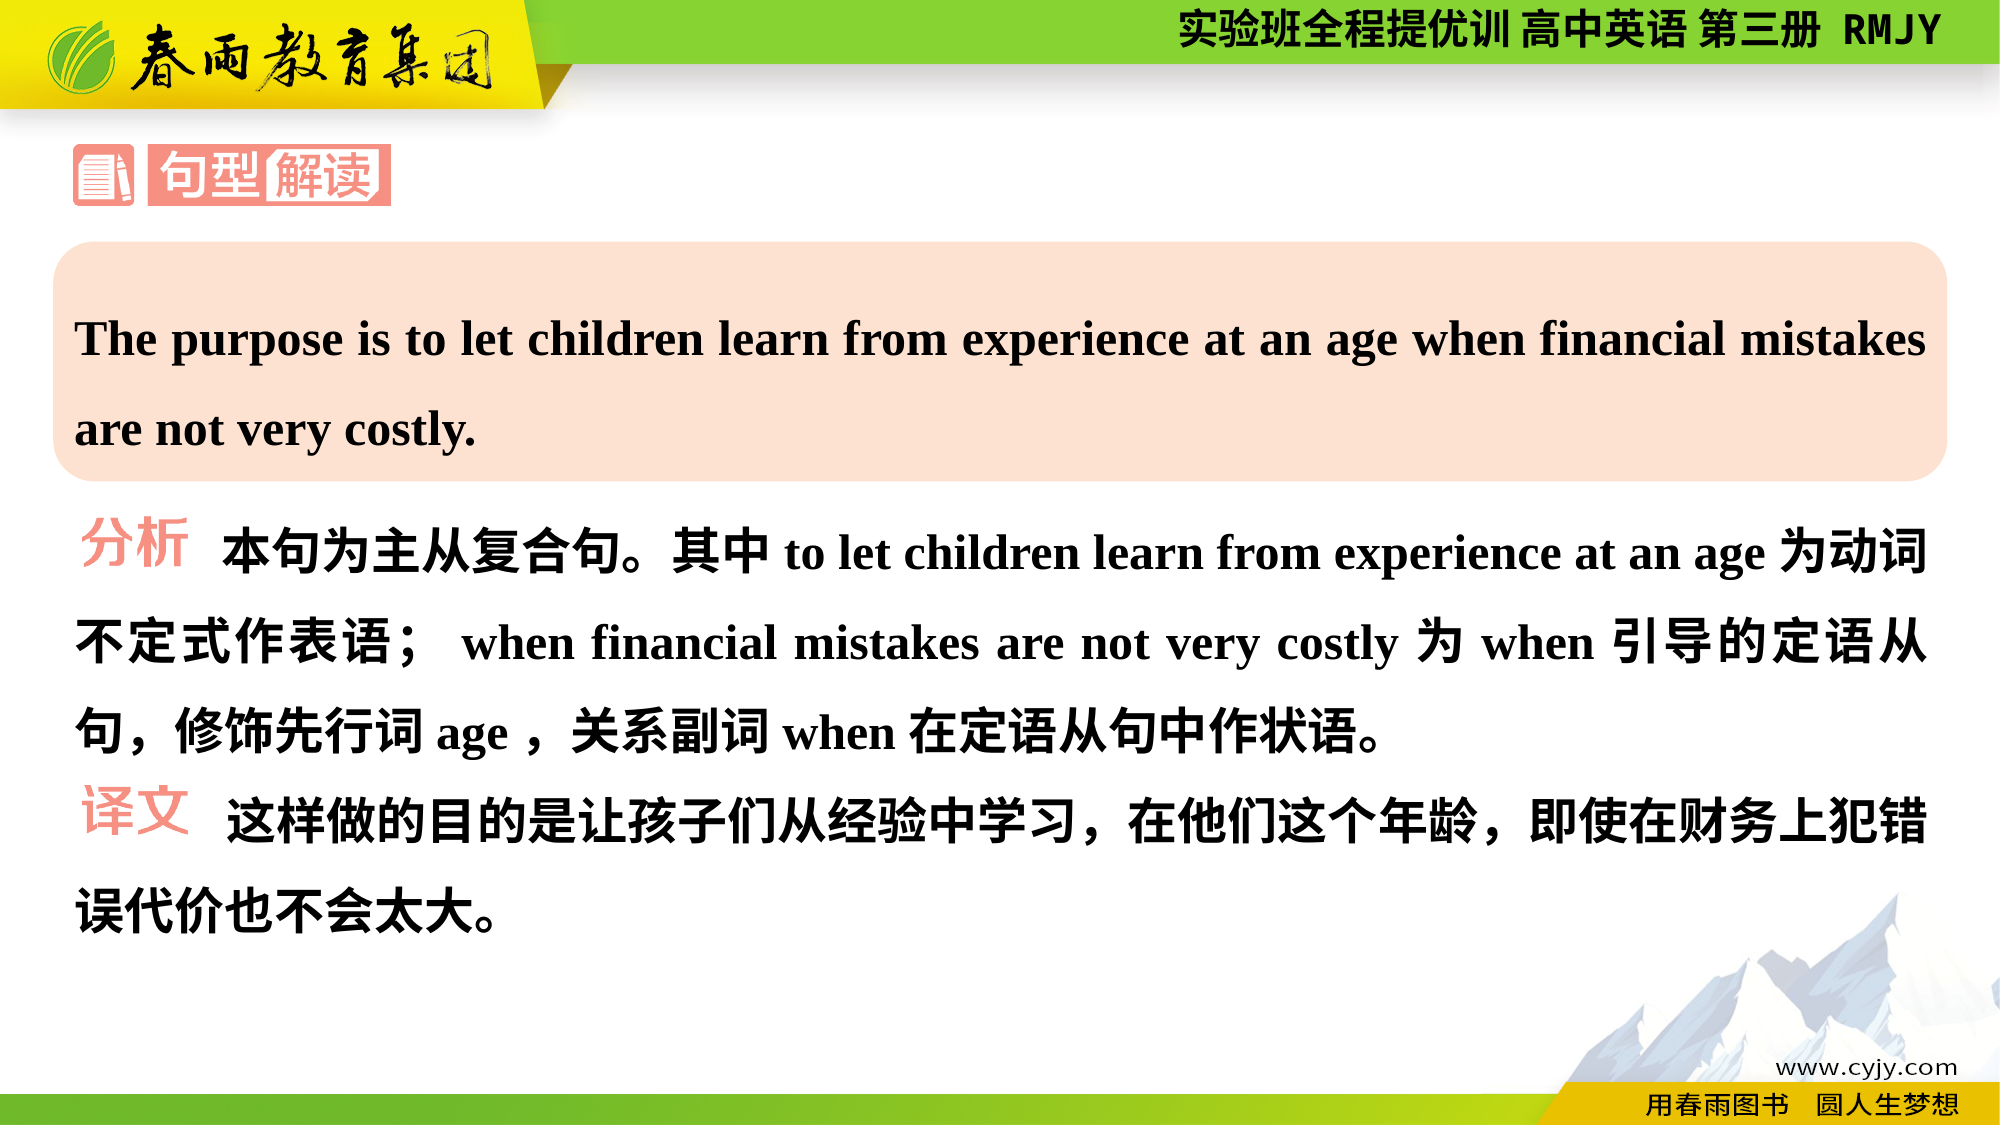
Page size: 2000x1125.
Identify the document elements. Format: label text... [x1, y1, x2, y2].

text_box [54, 243, 1944, 480]
list The purpose is to let children learn from experience at an age when financial mistakes are not very costly. [59, 267, 1944, 454]
picture [0, 0, 2000, 1125]
text_box 本句为主从复合句。其中to let children learn from experience at an age为动词不定式作表语；when financial mistakes are not very costly为when引导的定语从句，修饰先行词age，关系副词when在定语从句中作状语。 这样做的目的是让孩子们从经验中学习，在他们这个年龄，即使在财务上犯错误代价也不会太大。 [59, 482, 1944, 948]
